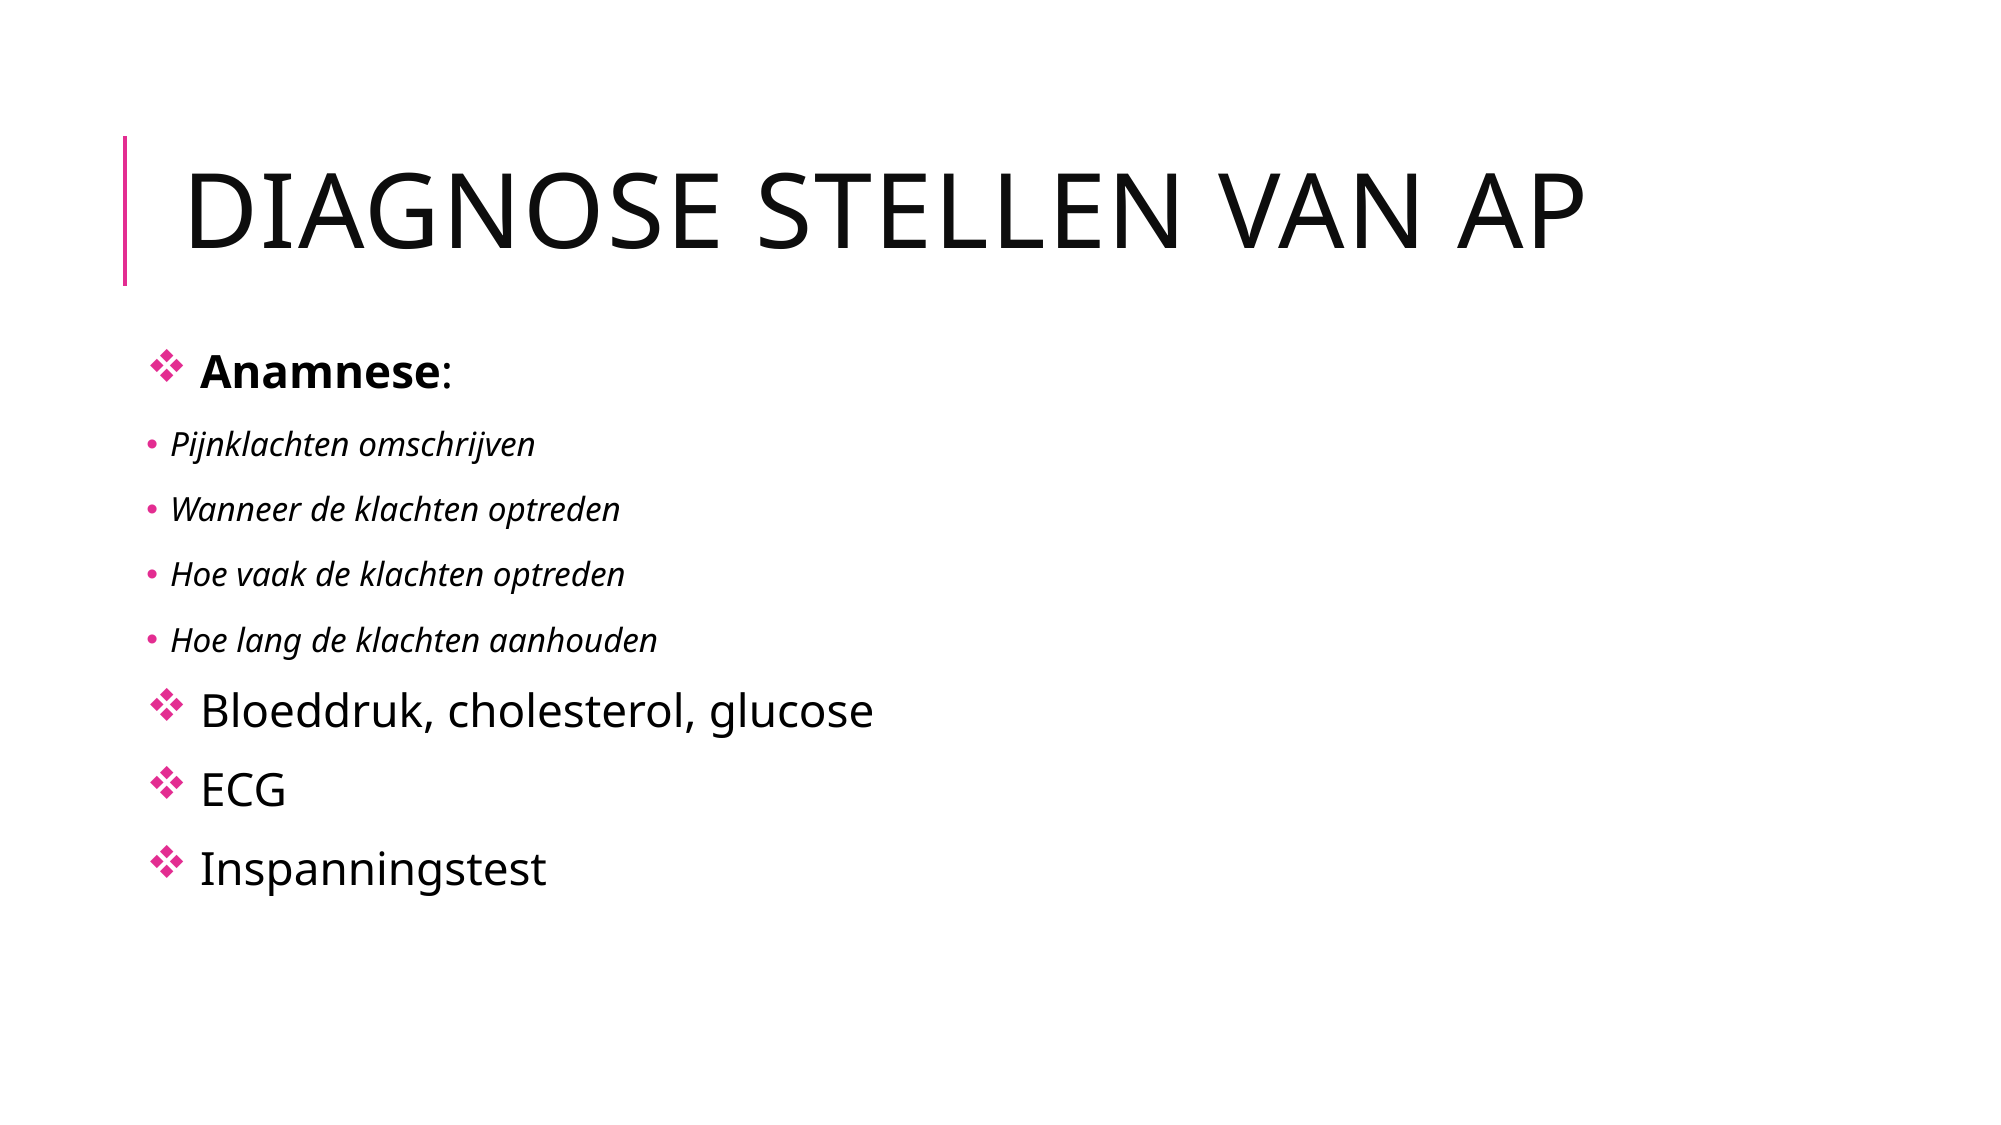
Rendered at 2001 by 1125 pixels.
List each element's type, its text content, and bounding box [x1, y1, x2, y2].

title Diagnose stellen van AP [168, 96, 1763, 341]
list Anamnese: Pijnklachten omschrijven Wanneer de klachten optreden Hoe vaak de klachten optreden Hoe lang de klachten aanhouden Bloeddruk, cholesterol, glucose ECG Inspanningstest [138, 341, 1830, 1017]
